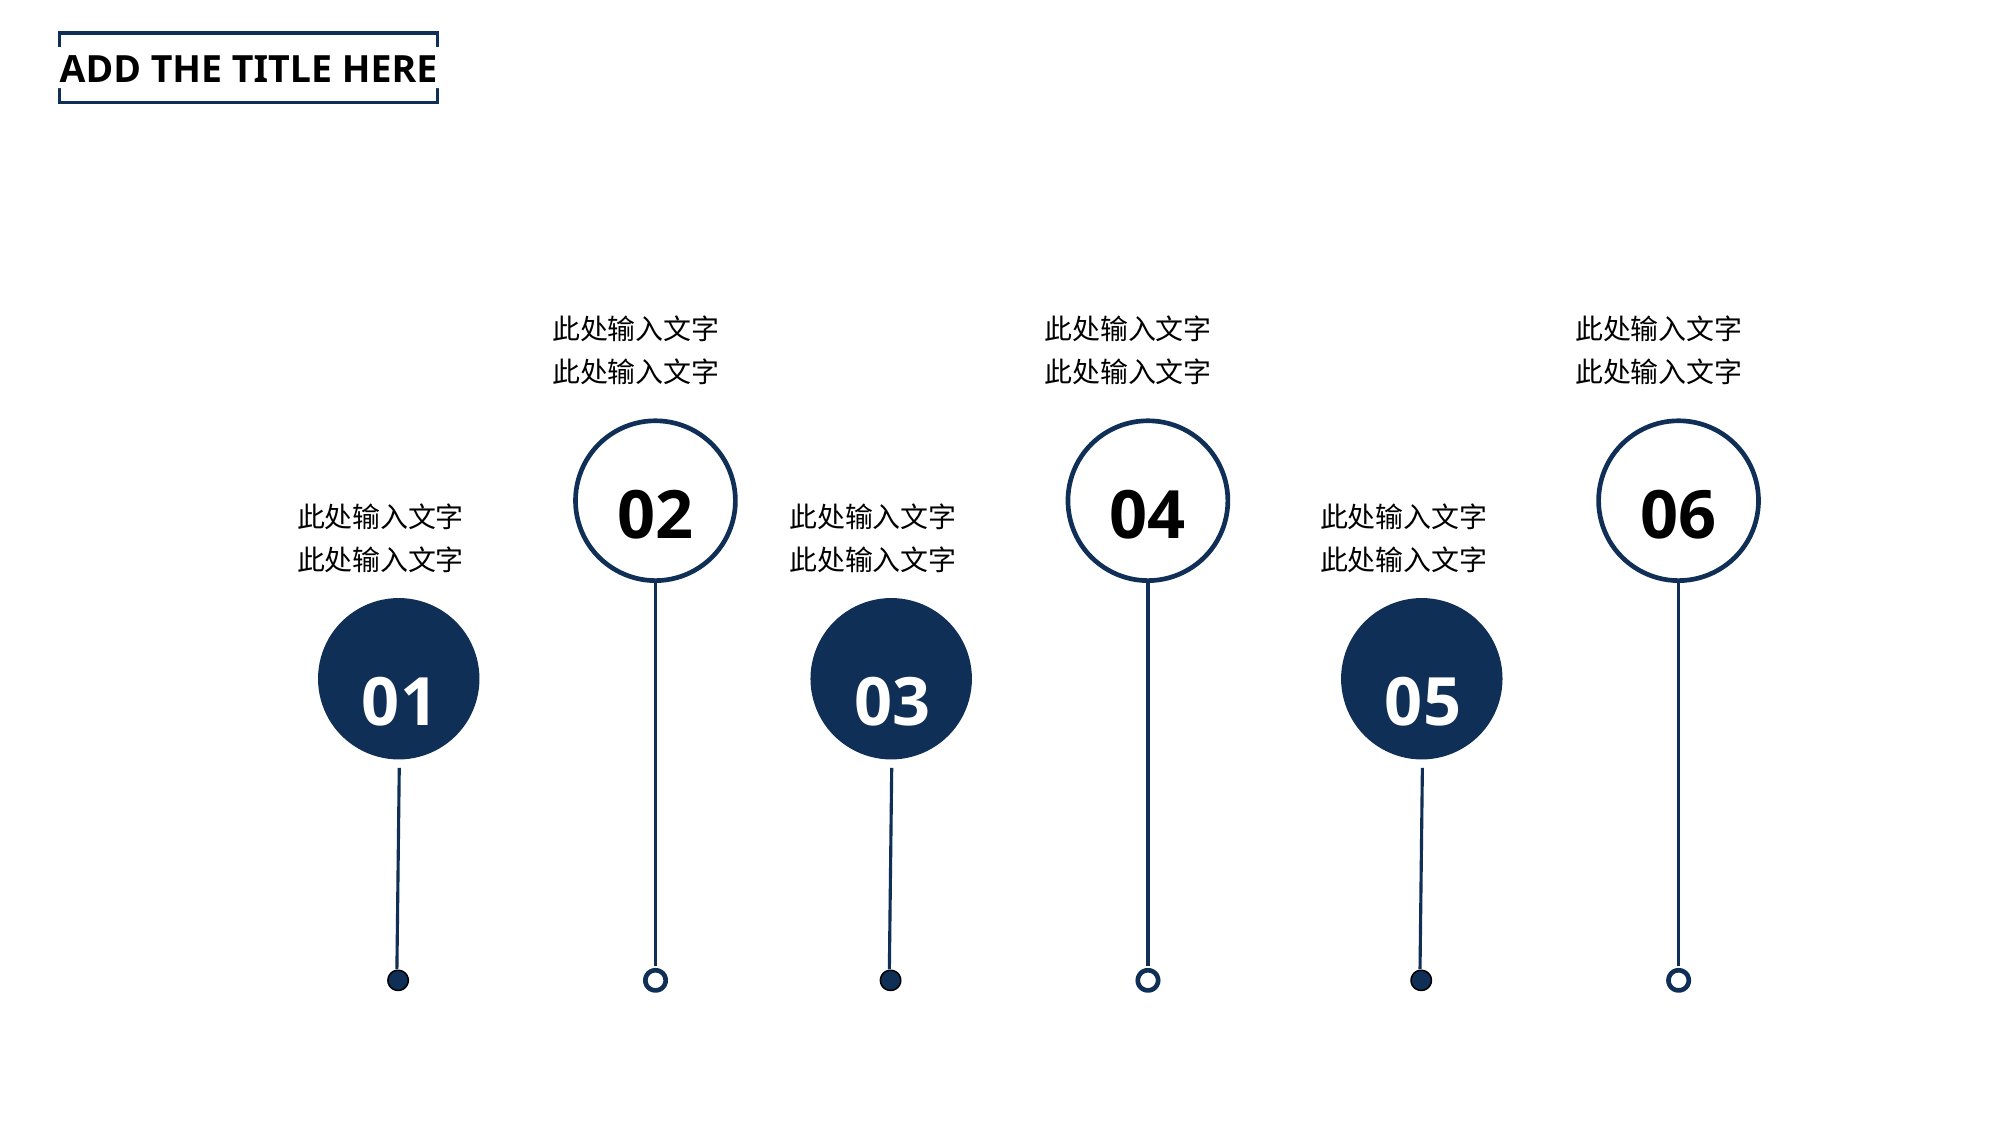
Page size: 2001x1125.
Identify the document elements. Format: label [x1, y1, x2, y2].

text_box [1560, 294, 1797, 991]
text_box [774, 481, 1011, 991]
text_box [1029, 294, 1266, 991]
text_box [537, 294, 774, 991]
text_box [282, 481, 518, 991]
text_box [0, 32, 498, 103]
text_box [1305, 481, 1541, 991]
